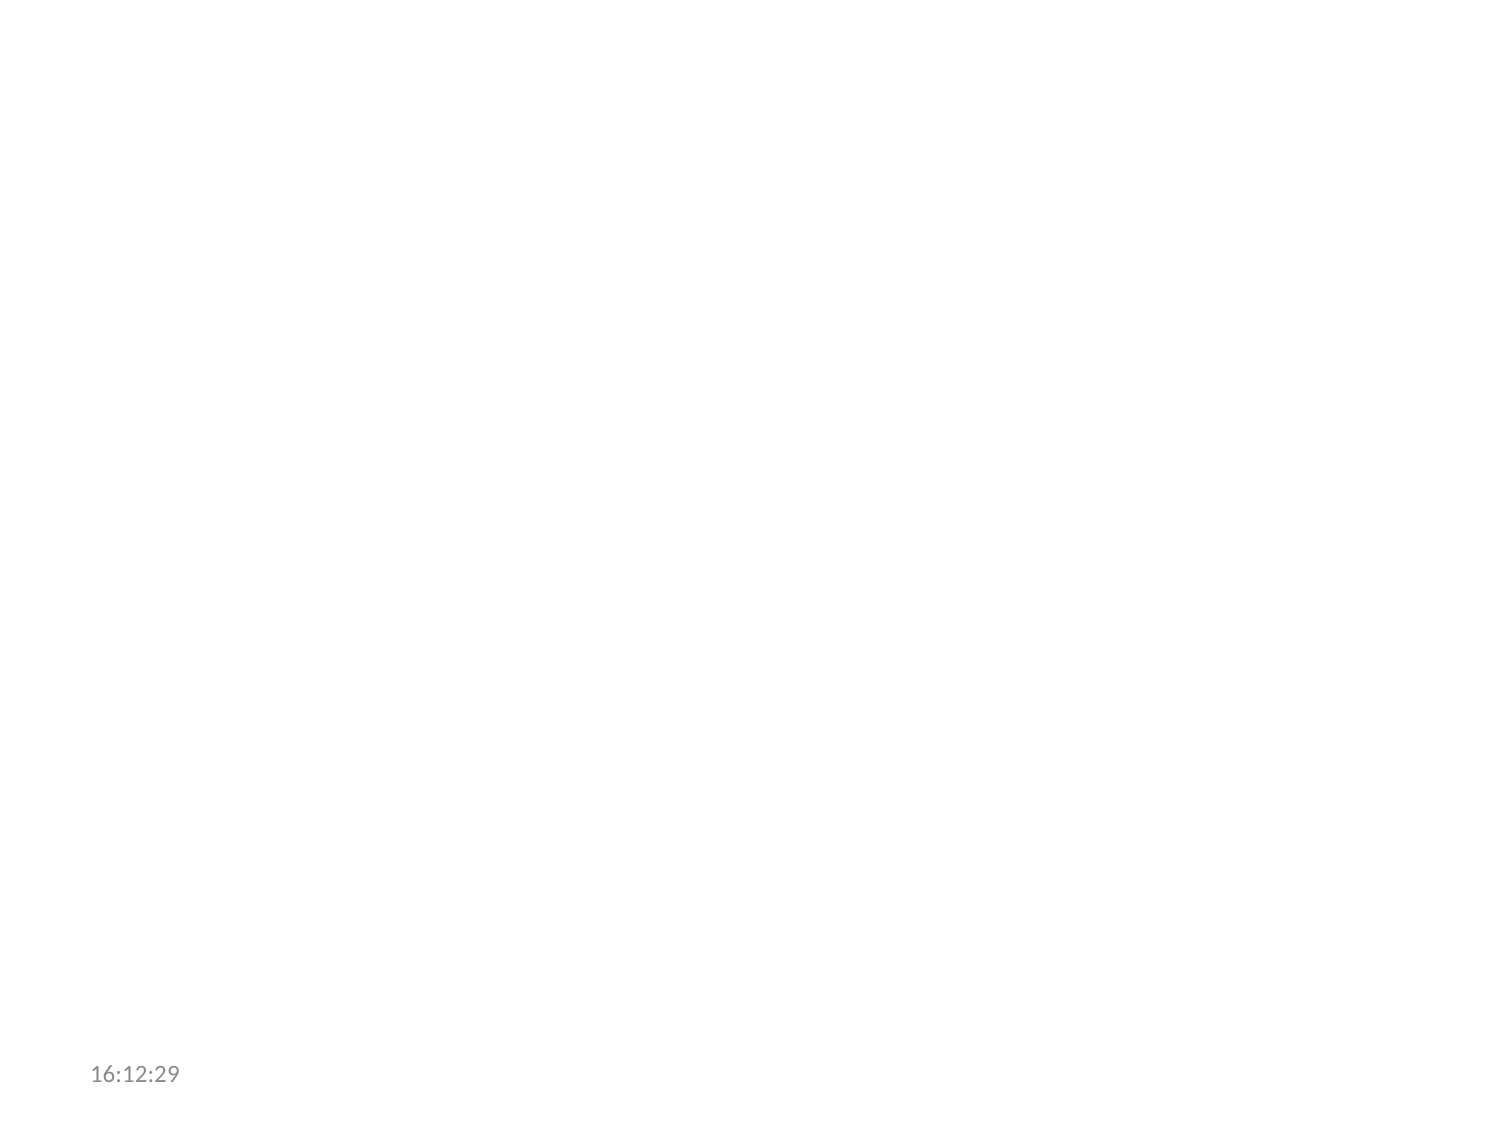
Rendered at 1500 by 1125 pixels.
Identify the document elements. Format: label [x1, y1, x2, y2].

slide_number [75, 1042, 425, 1103]
